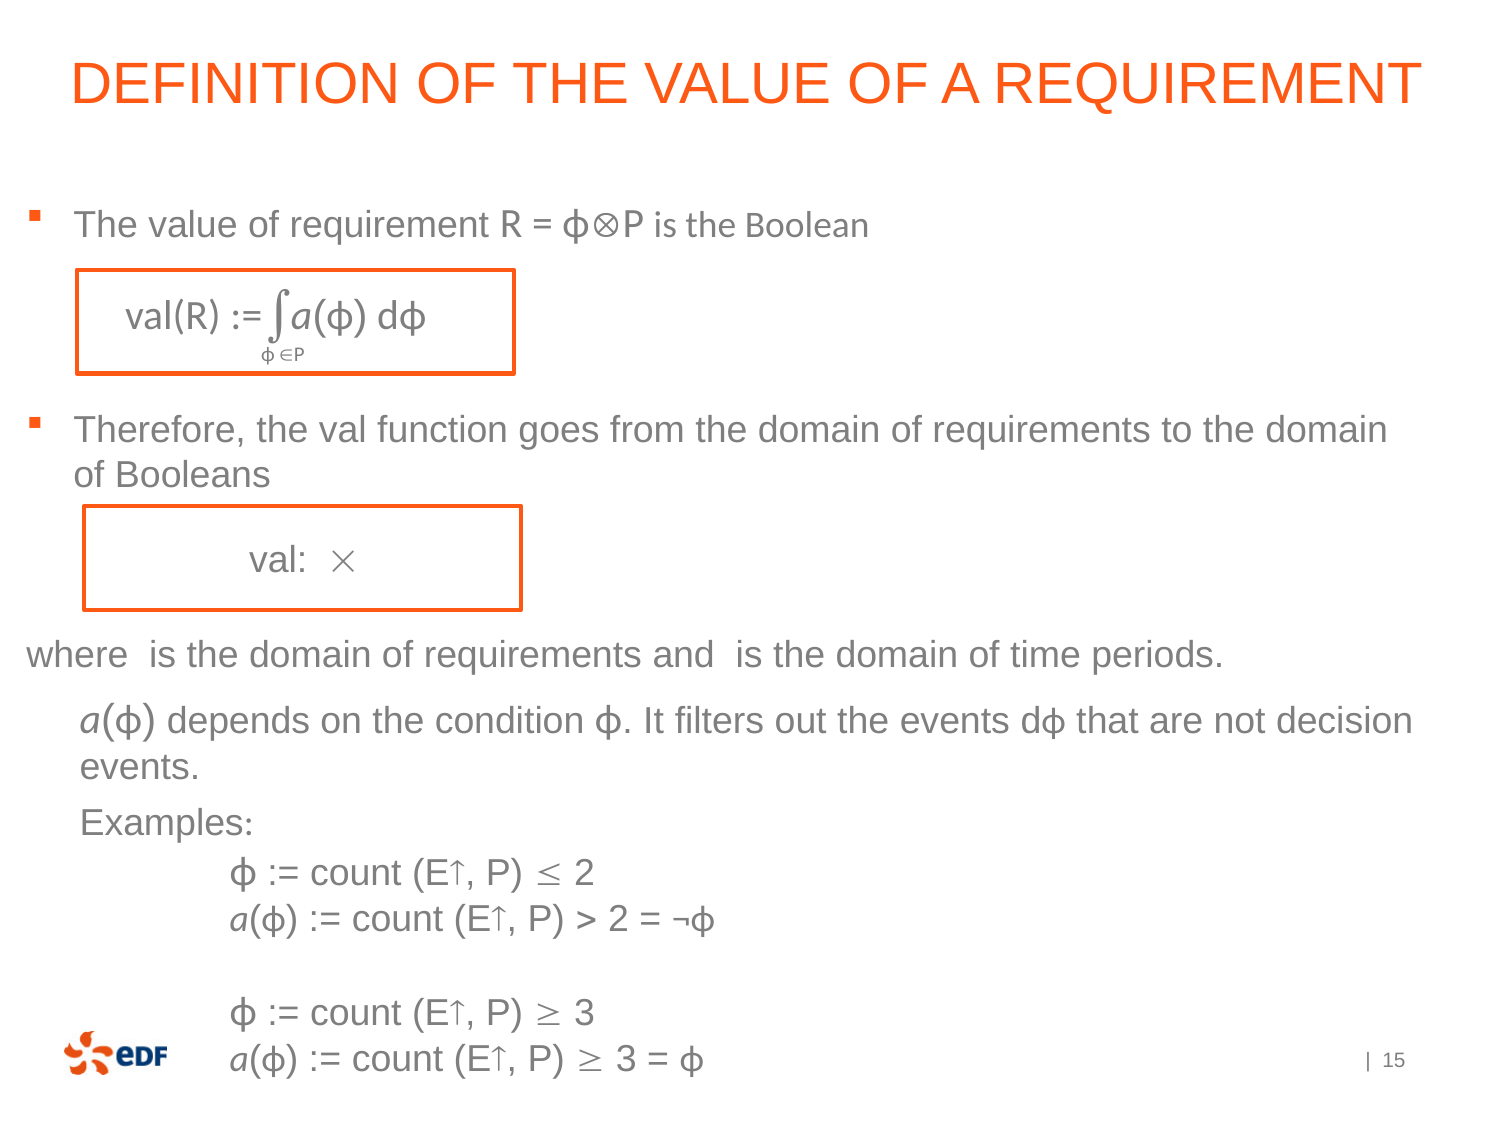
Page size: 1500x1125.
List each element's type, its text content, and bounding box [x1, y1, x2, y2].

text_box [76, 269, 514, 374]
title Definition of the Value of a requirement [64, 45, 1436, 185]
text_box Examples: ϕ := count (E, P)  2 a(ϕ) := count (E, P)  2 = ¬ϕ ϕ := count (E, P)  3 a(ϕ) := count (E, P)  3 = ϕ [64, 791, 1306, 1086]
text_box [83, 505, 522, 610]
text_box a(ϕ) depends on the condition ϕ. It filters out the events dϕ that are not decision events. [64, 684, 1447, 795]
